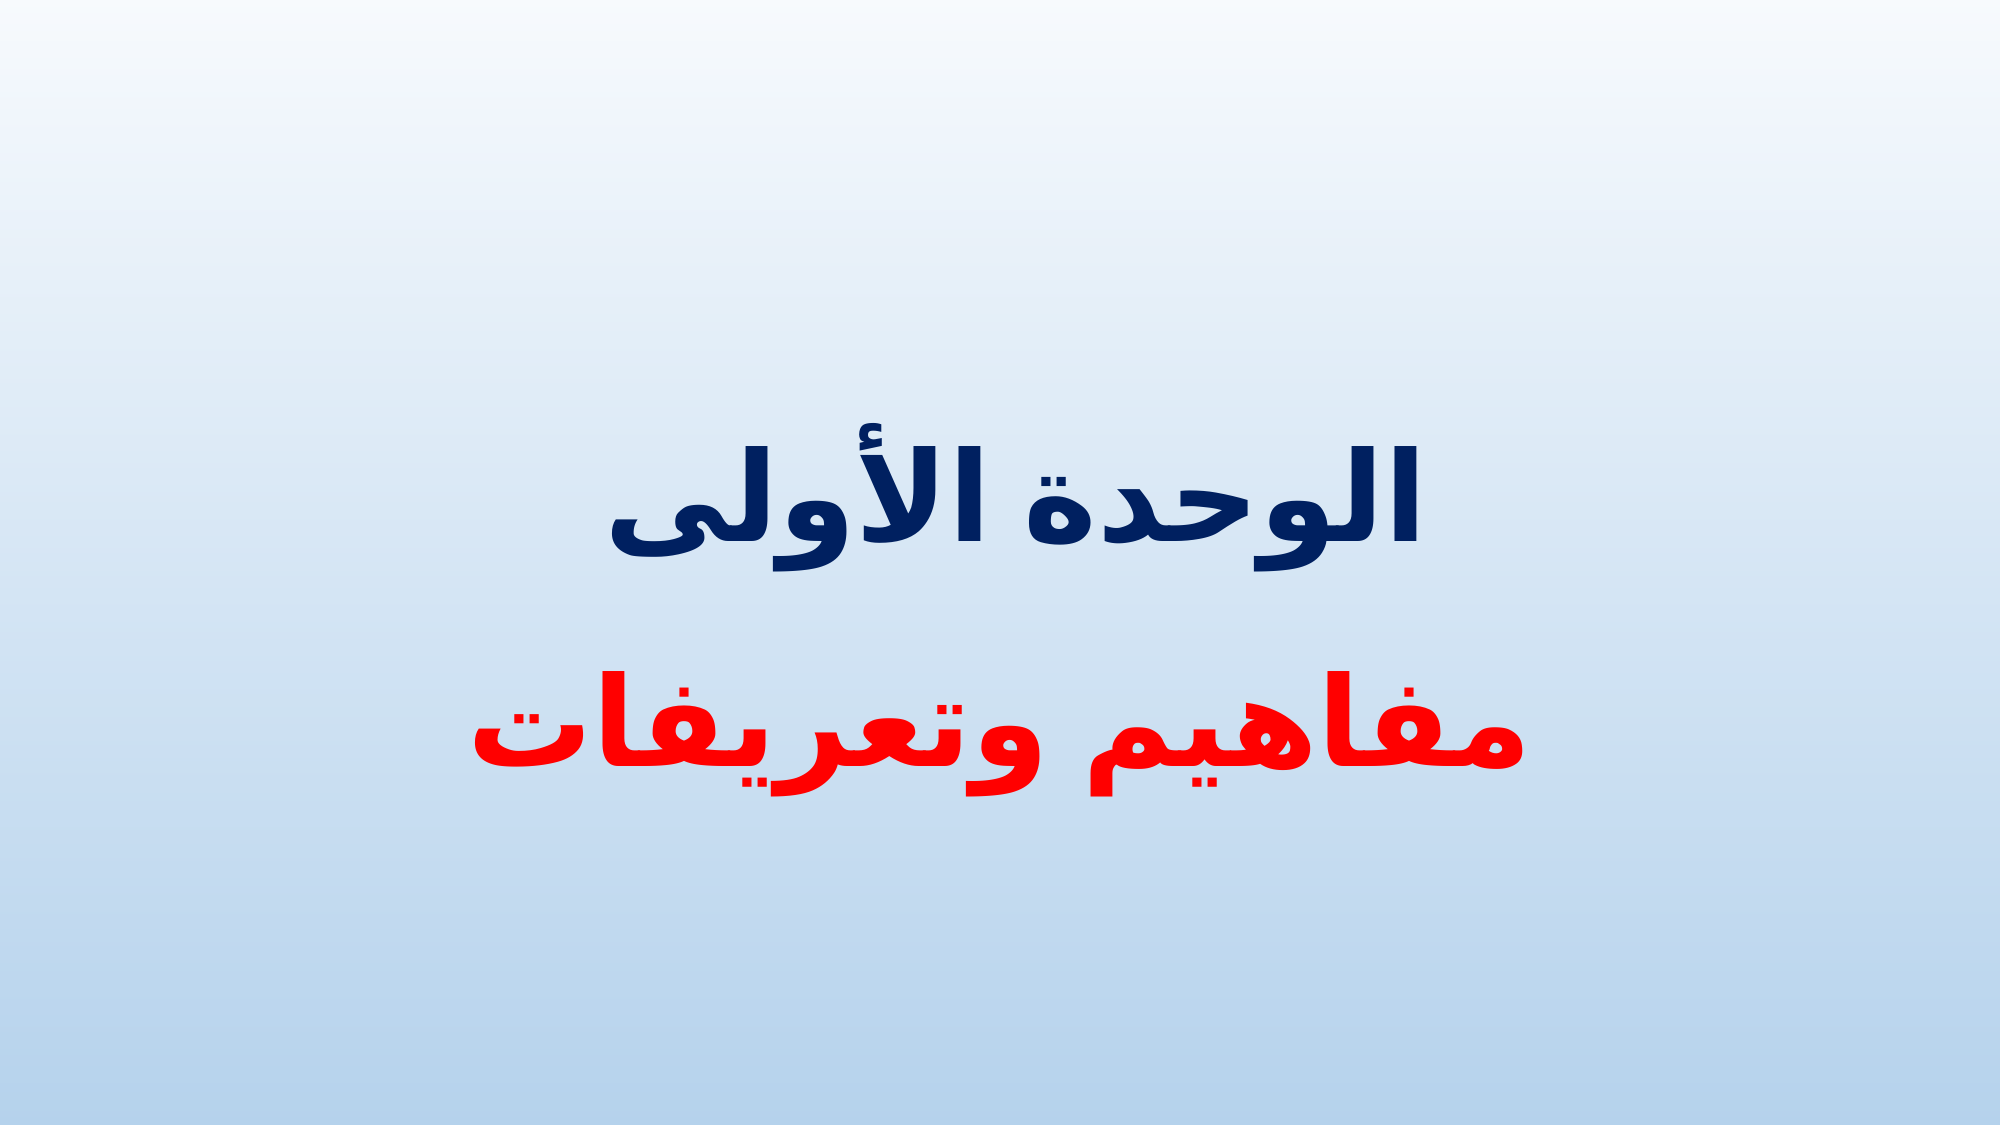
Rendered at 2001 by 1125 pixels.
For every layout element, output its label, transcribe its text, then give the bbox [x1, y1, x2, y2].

title الوحدة الأولى مفاهيم وتعريفات [249, 184, 1750, 799]
